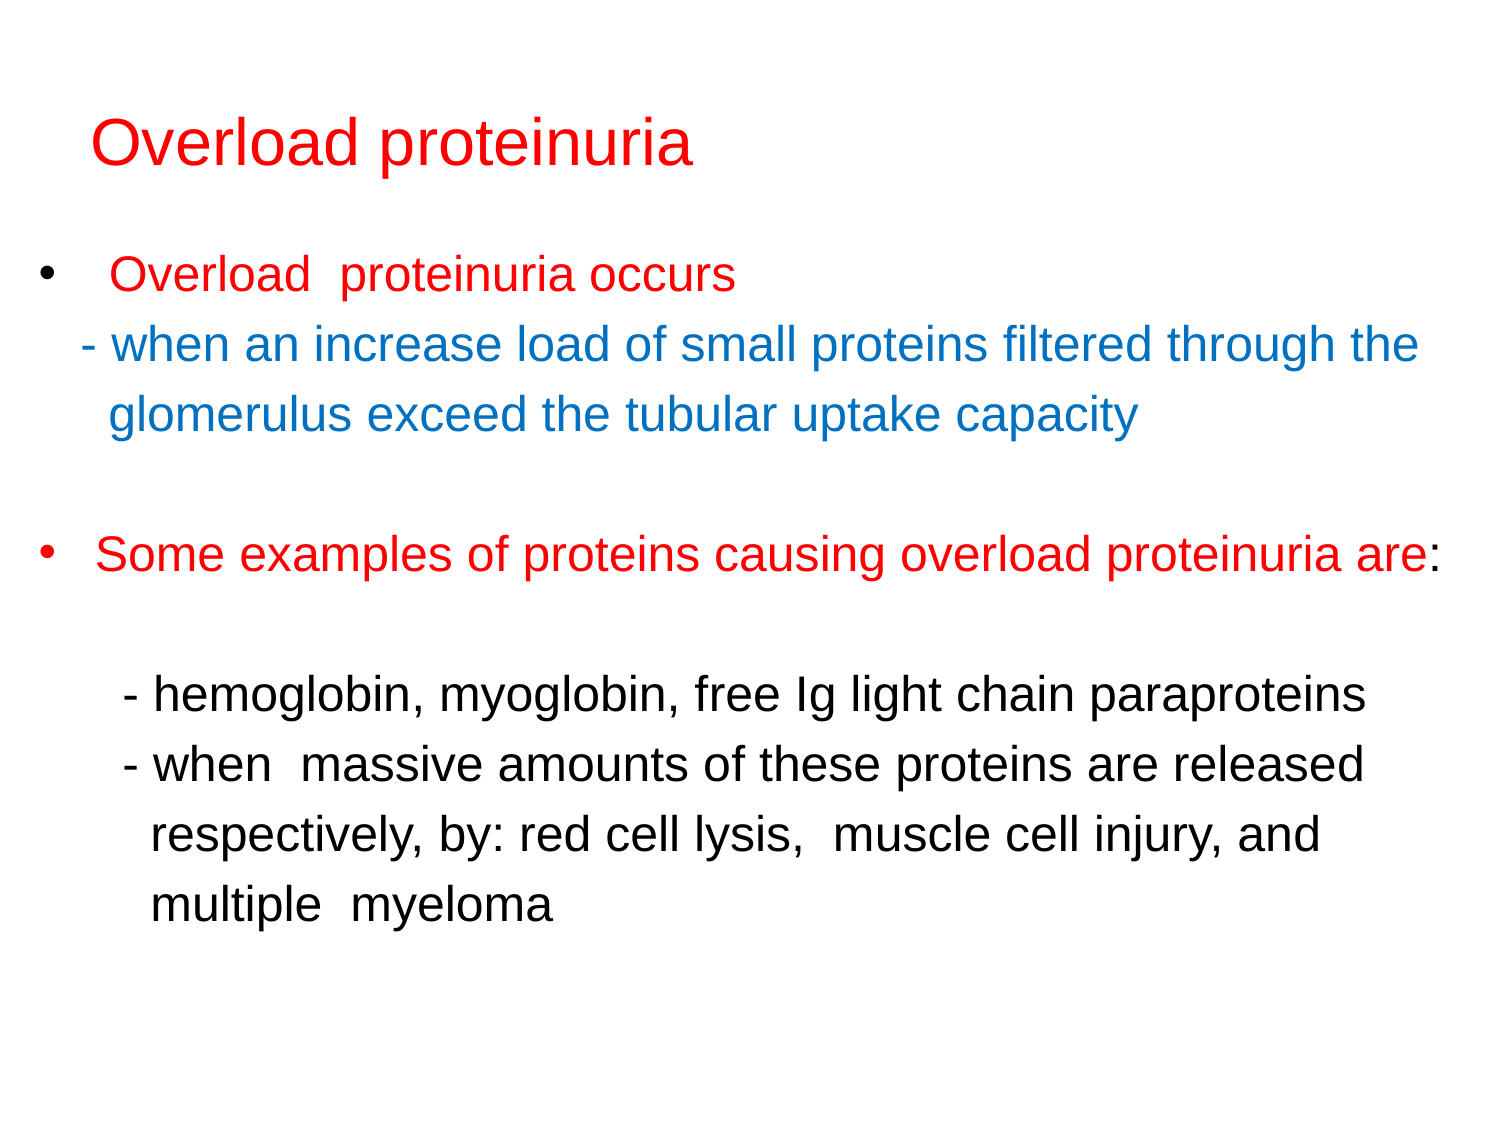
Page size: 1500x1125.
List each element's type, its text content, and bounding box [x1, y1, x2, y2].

title Overload proteinuria [75, 45, 1425, 233]
list Overload proteinuria occurs - when an increase load of small proteins filtered through the glomerulus exceed the tubular uptake capacity Some examples of proteins causing overload proteinuria are: - hemoglobin, myoglobin, free Ig light chain paraproteins - when massive amounts of these proteins are released respectively, by: red cell lysis, muscle cell injury, and multiple myeloma [23, 234, 1500, 977]
